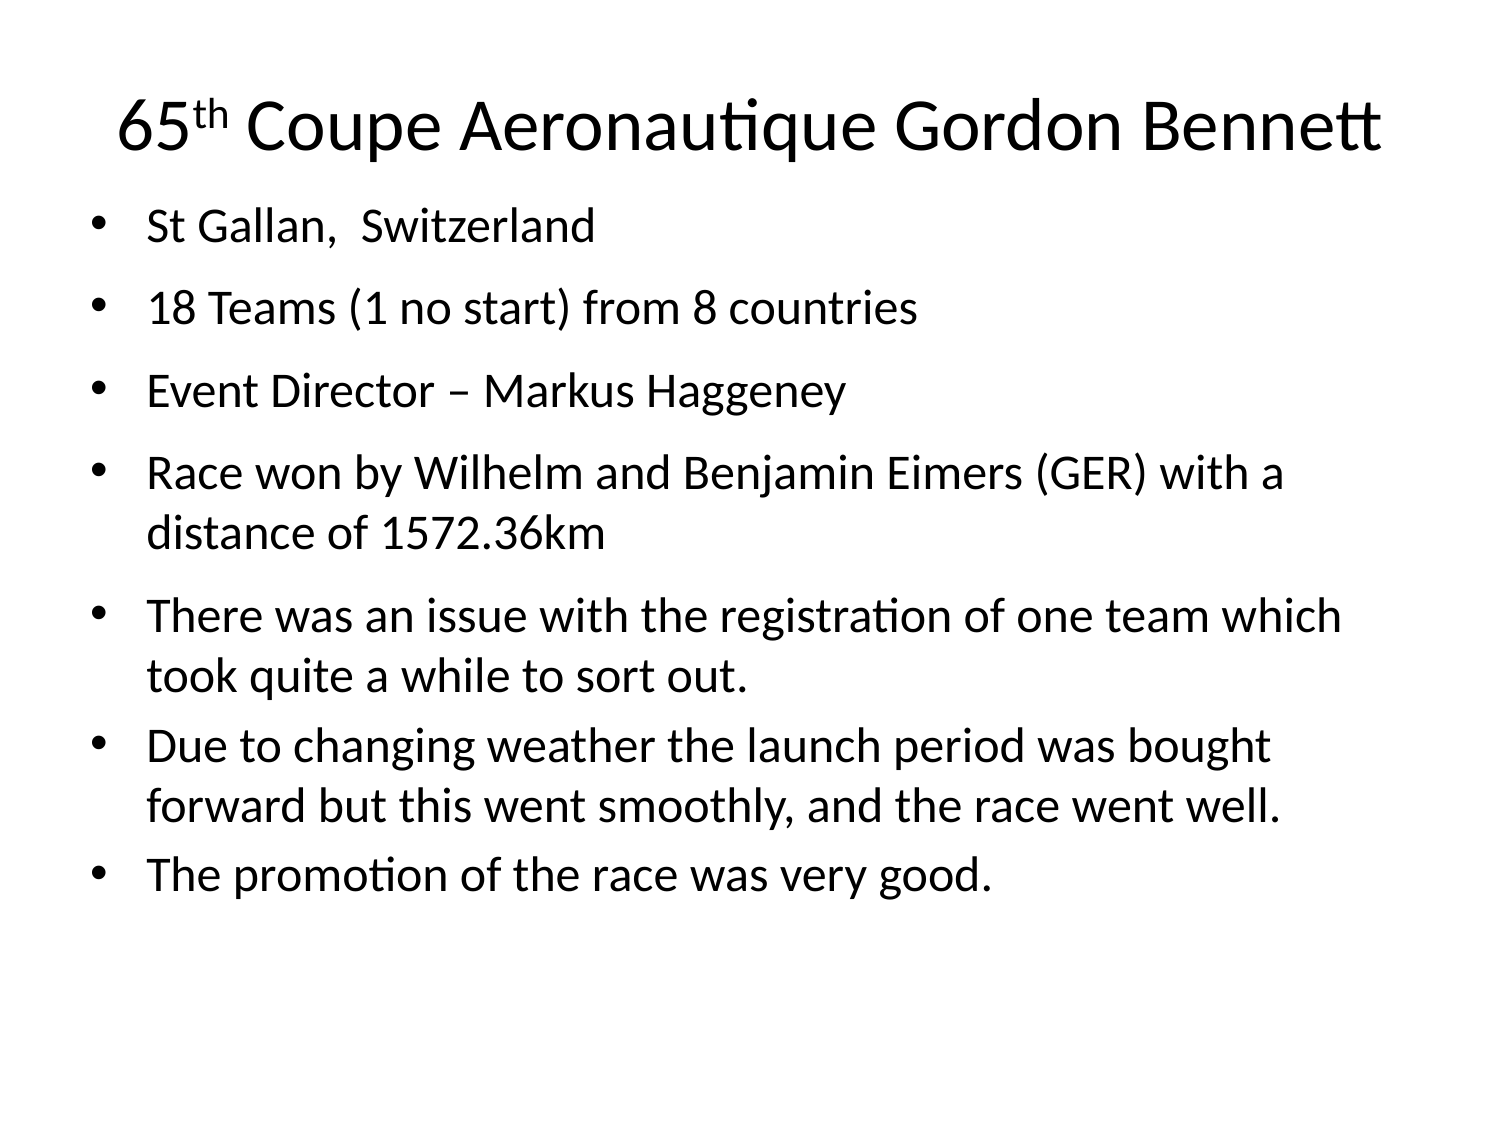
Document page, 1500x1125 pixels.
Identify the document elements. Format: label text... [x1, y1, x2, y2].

title 65th Coupe Aeronautique Gordon Bennett [75, 45, 1425, 184]
list St Gallan, Switzerland 18 Teams (1 no start) from 8 countries Event Director – Markus Haggeney Race won by Wilhelm and Benjamin Eimers (GER) with a distance of 1572.36km There was an issue with the registration of one team which took quite a while to sort out. Due to changing weather the launch period was bought forward but this went smoothly, and the race went well. The promotion of the race was very good. [75, 184, 1425, 1005]
